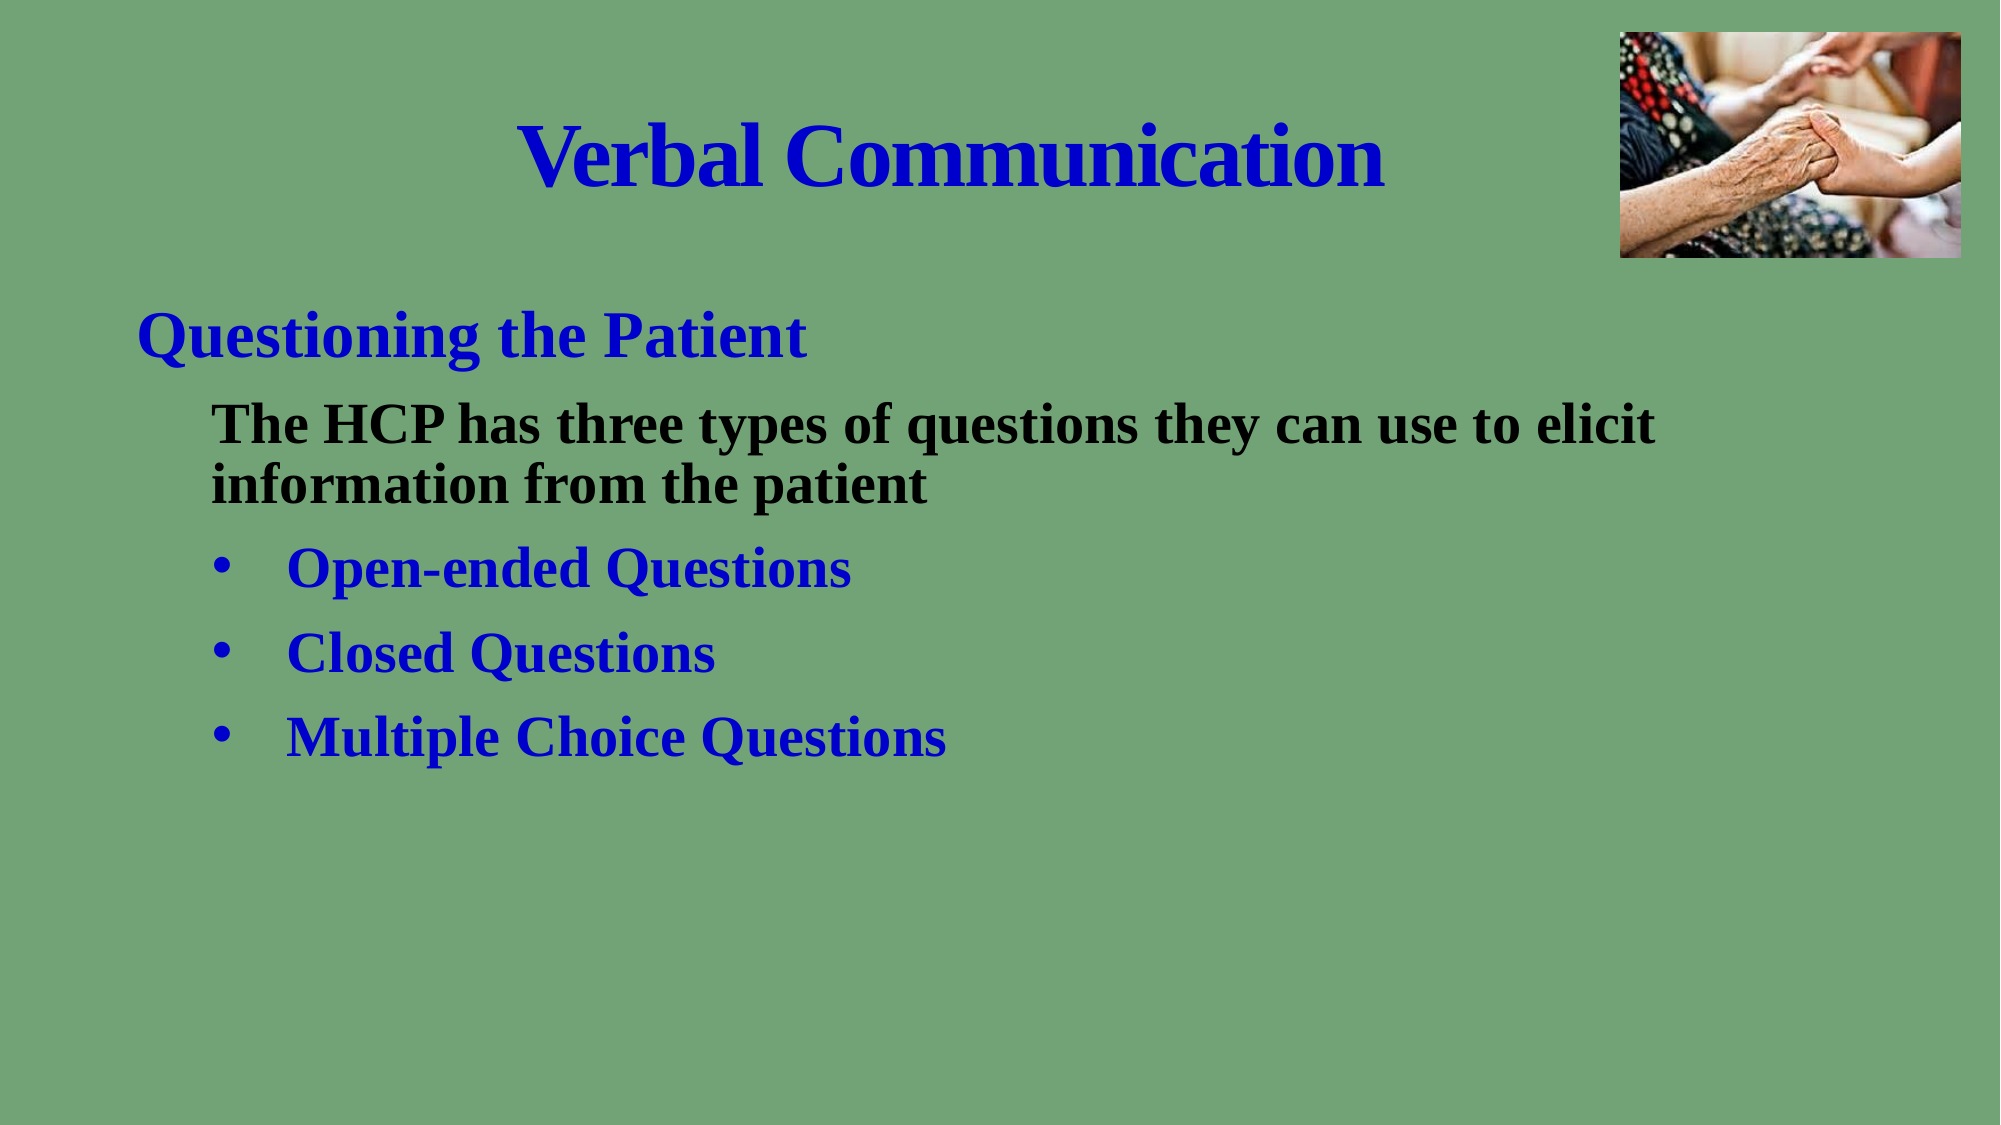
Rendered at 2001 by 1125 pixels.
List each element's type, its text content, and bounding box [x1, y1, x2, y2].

title Verbal Communication [227, 76, 1620, 212]
picture [1620, 32, 1961, 258]
subtitle Questioning the Patient The HCP has three types of questions they can use to elicit information from the patient Open-ended Questions Closed Questions Multiple Choice Questions [121, 295, 1771, 1057]
